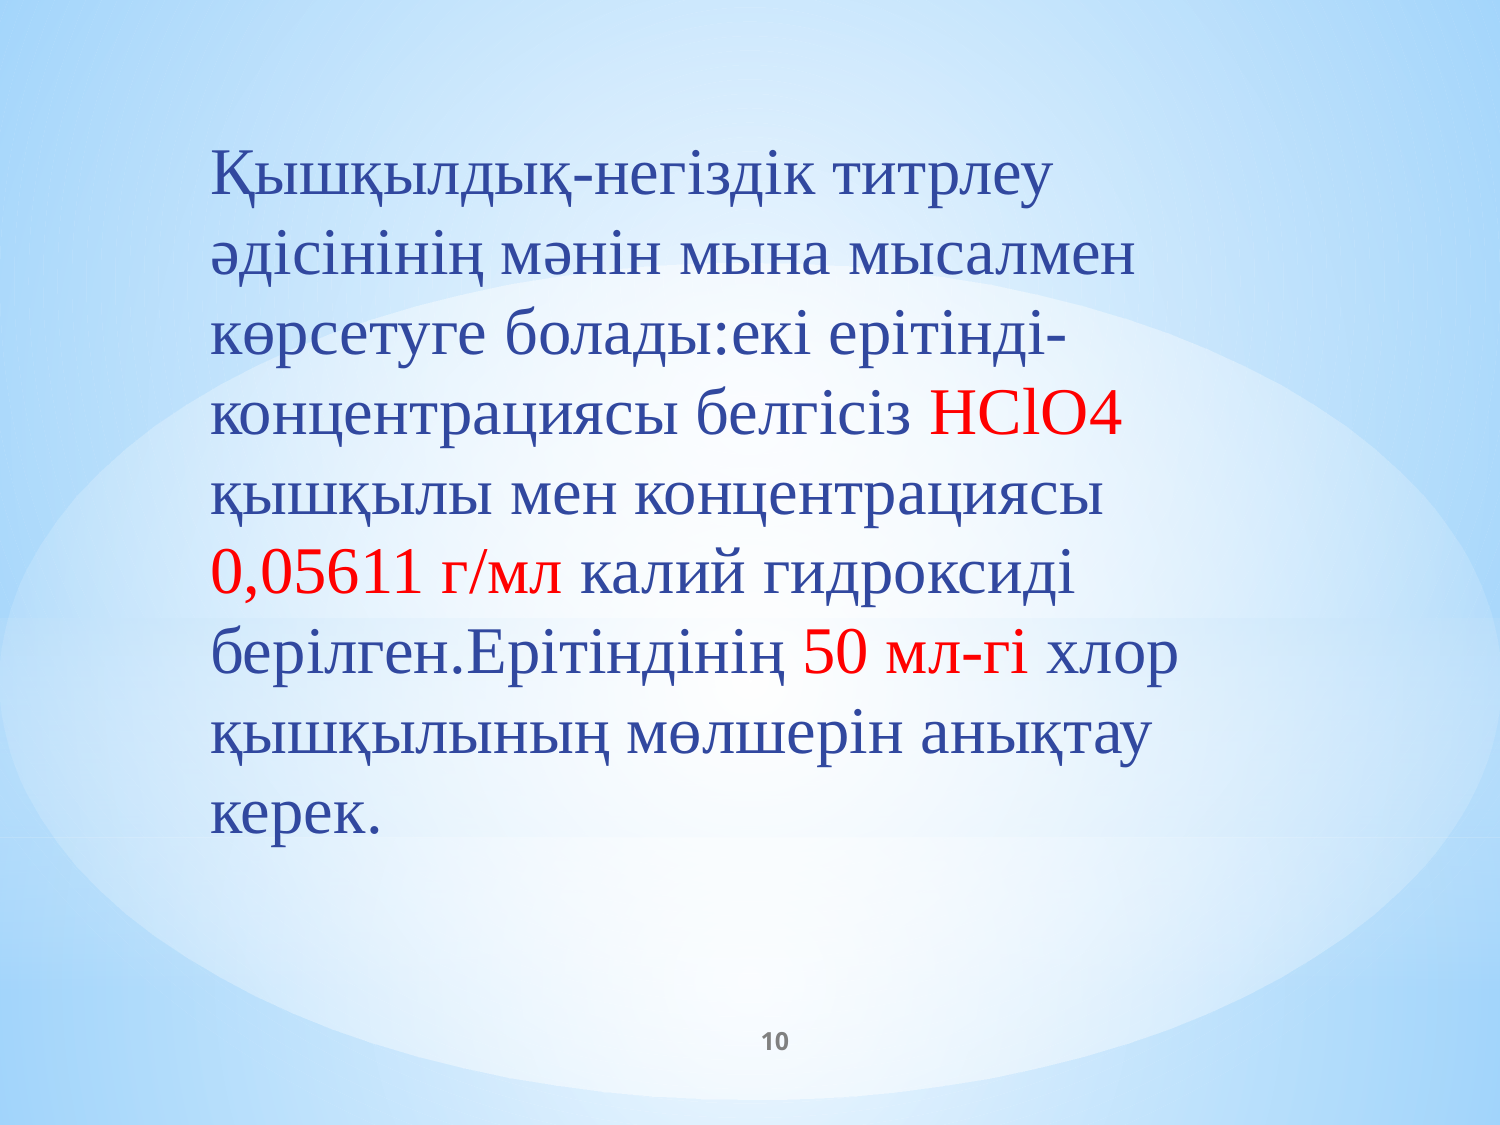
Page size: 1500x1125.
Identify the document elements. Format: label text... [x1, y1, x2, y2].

list Қышқылдық-негіздік титрлеу әдісінінің мәнін мына мысалмен көрсетуге болады:екі ерітінді-концентрациясы белгісіз HClO4 қышқылы мен концентрациясы 0,05611 г/мл калий гидроксиді берілген.Ерітіндінің 50 мл-гі хлор қышқылының мөлшерін анықтау керек. [187, 119, 1238, 691]
slide_number 10 [624, 1012, 925, 1073]
